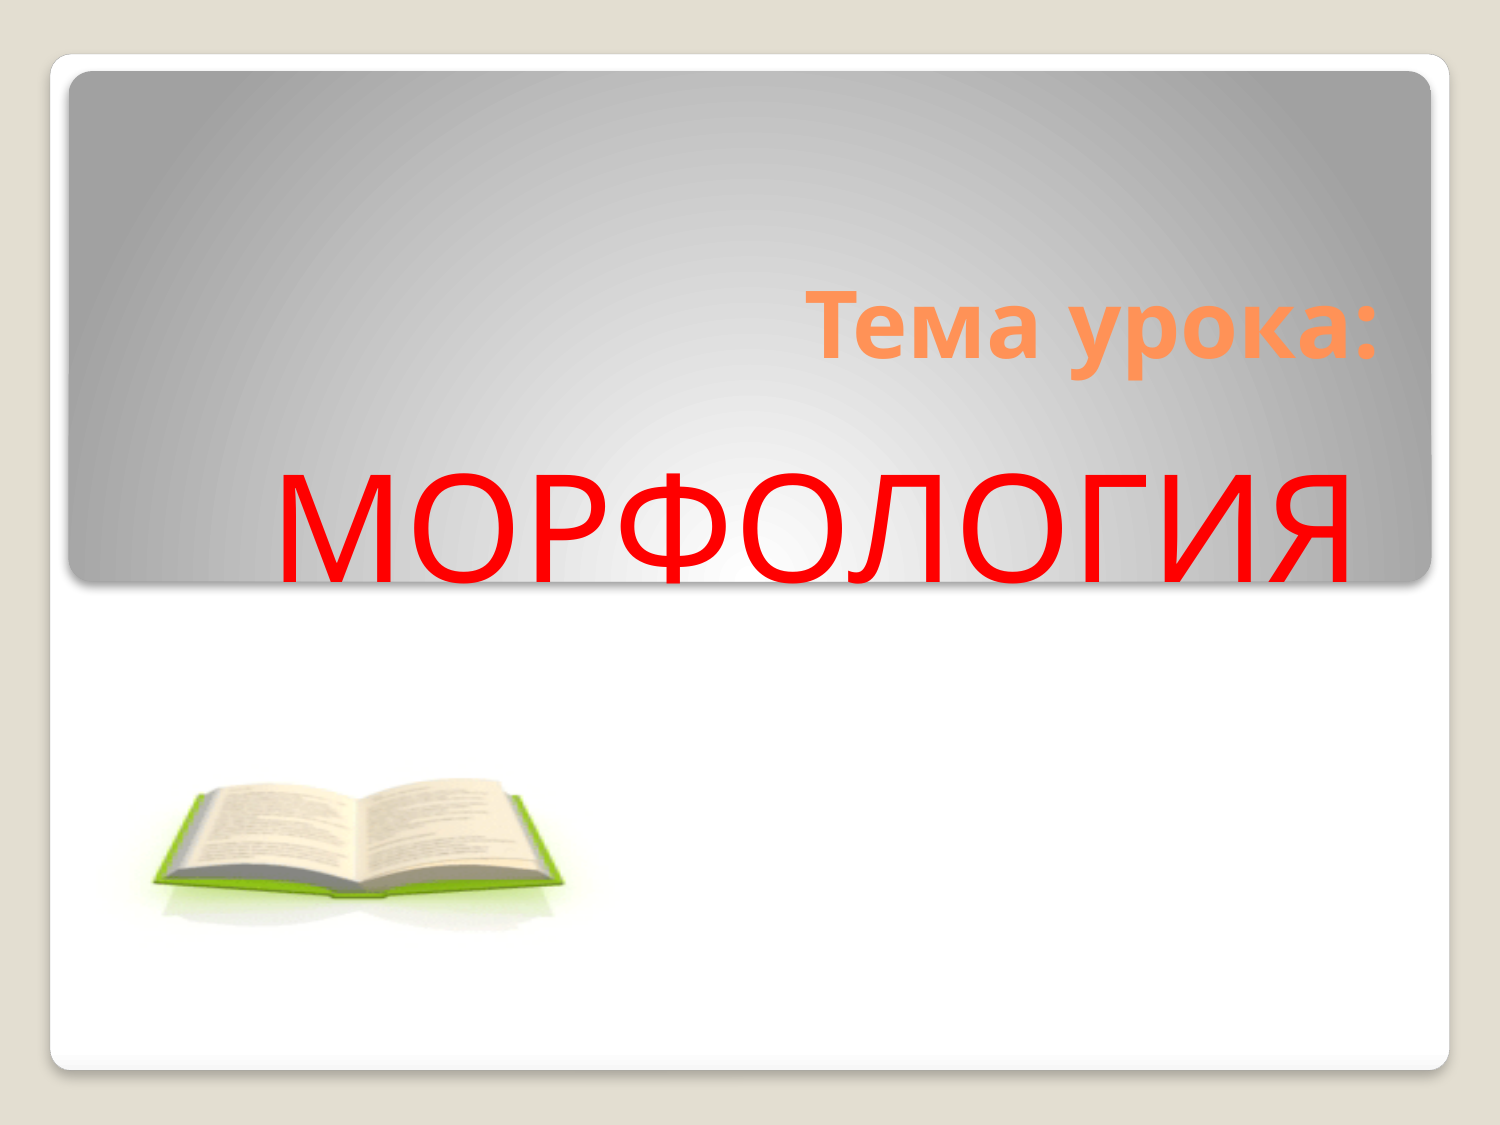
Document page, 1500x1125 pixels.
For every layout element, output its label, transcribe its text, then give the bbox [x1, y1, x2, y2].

title Тема урока: [112, 113, 1388, 386]
subtitle МОРФОЛОГИЯ [225, 432, 1376, 764]
picture [88, 703, 630, 980]
